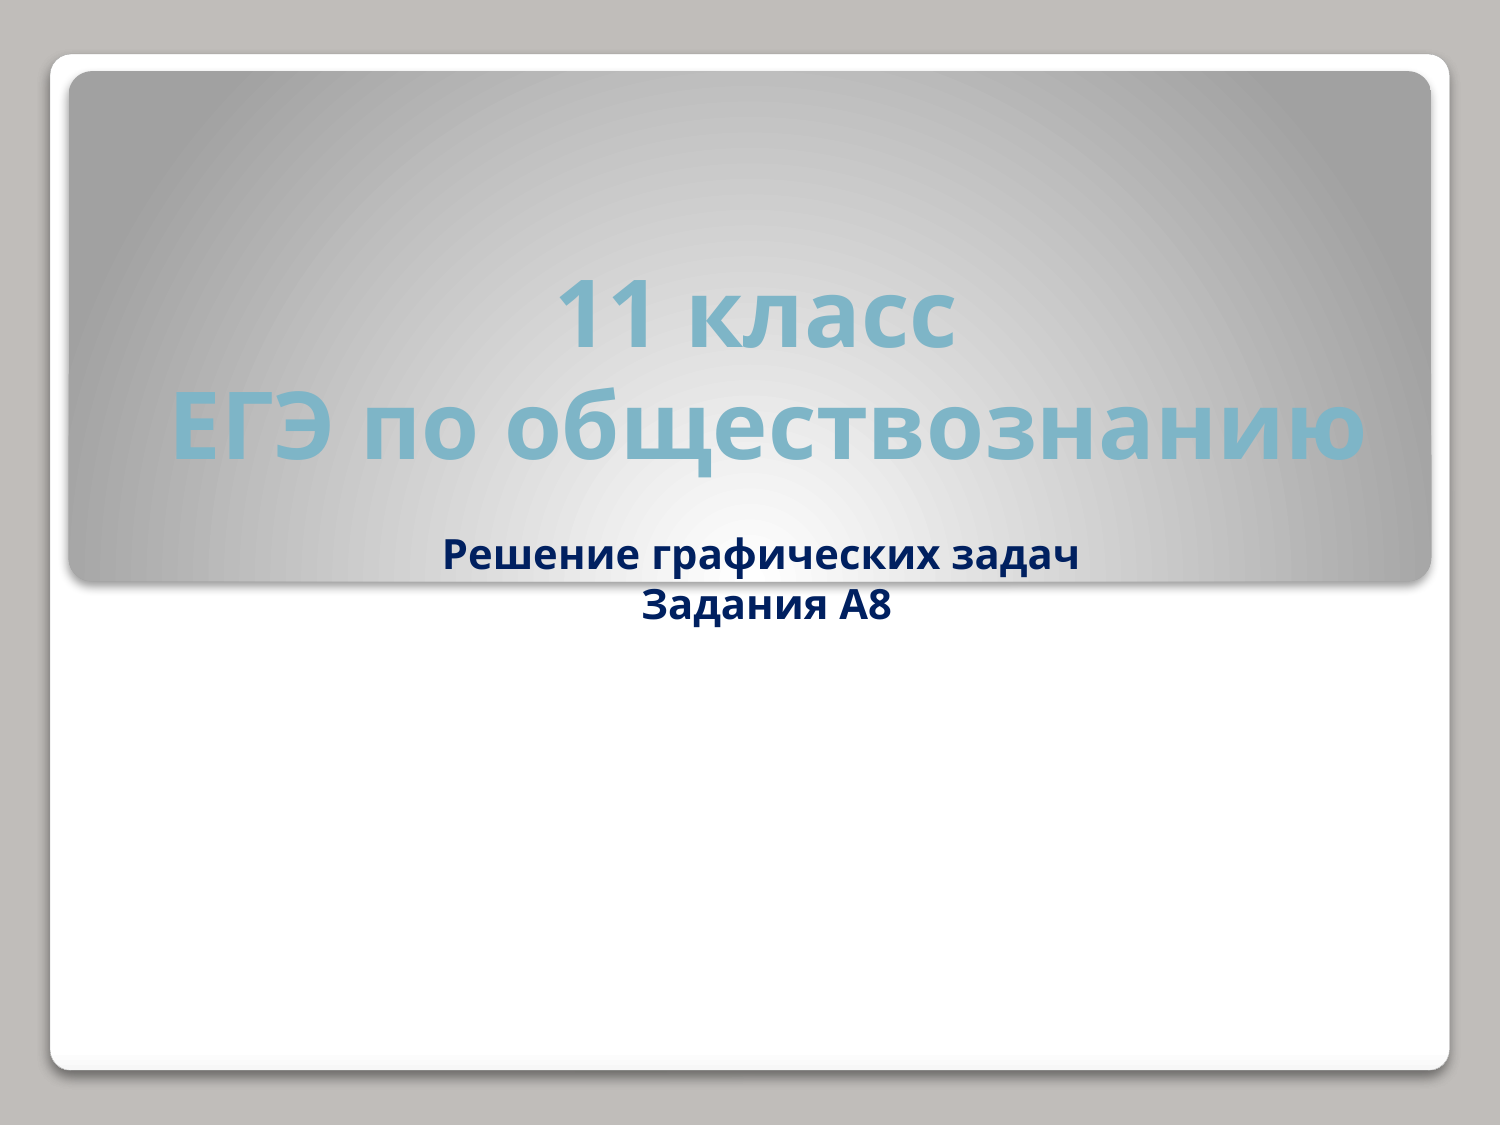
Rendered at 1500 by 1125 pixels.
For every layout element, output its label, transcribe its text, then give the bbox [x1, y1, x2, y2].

subtitle Решение графических задач Задания А8 [118, 527, 1394, 1032]
title 11 класс ЕГЭ по обществознанию [118, 82, 1394, 527]
